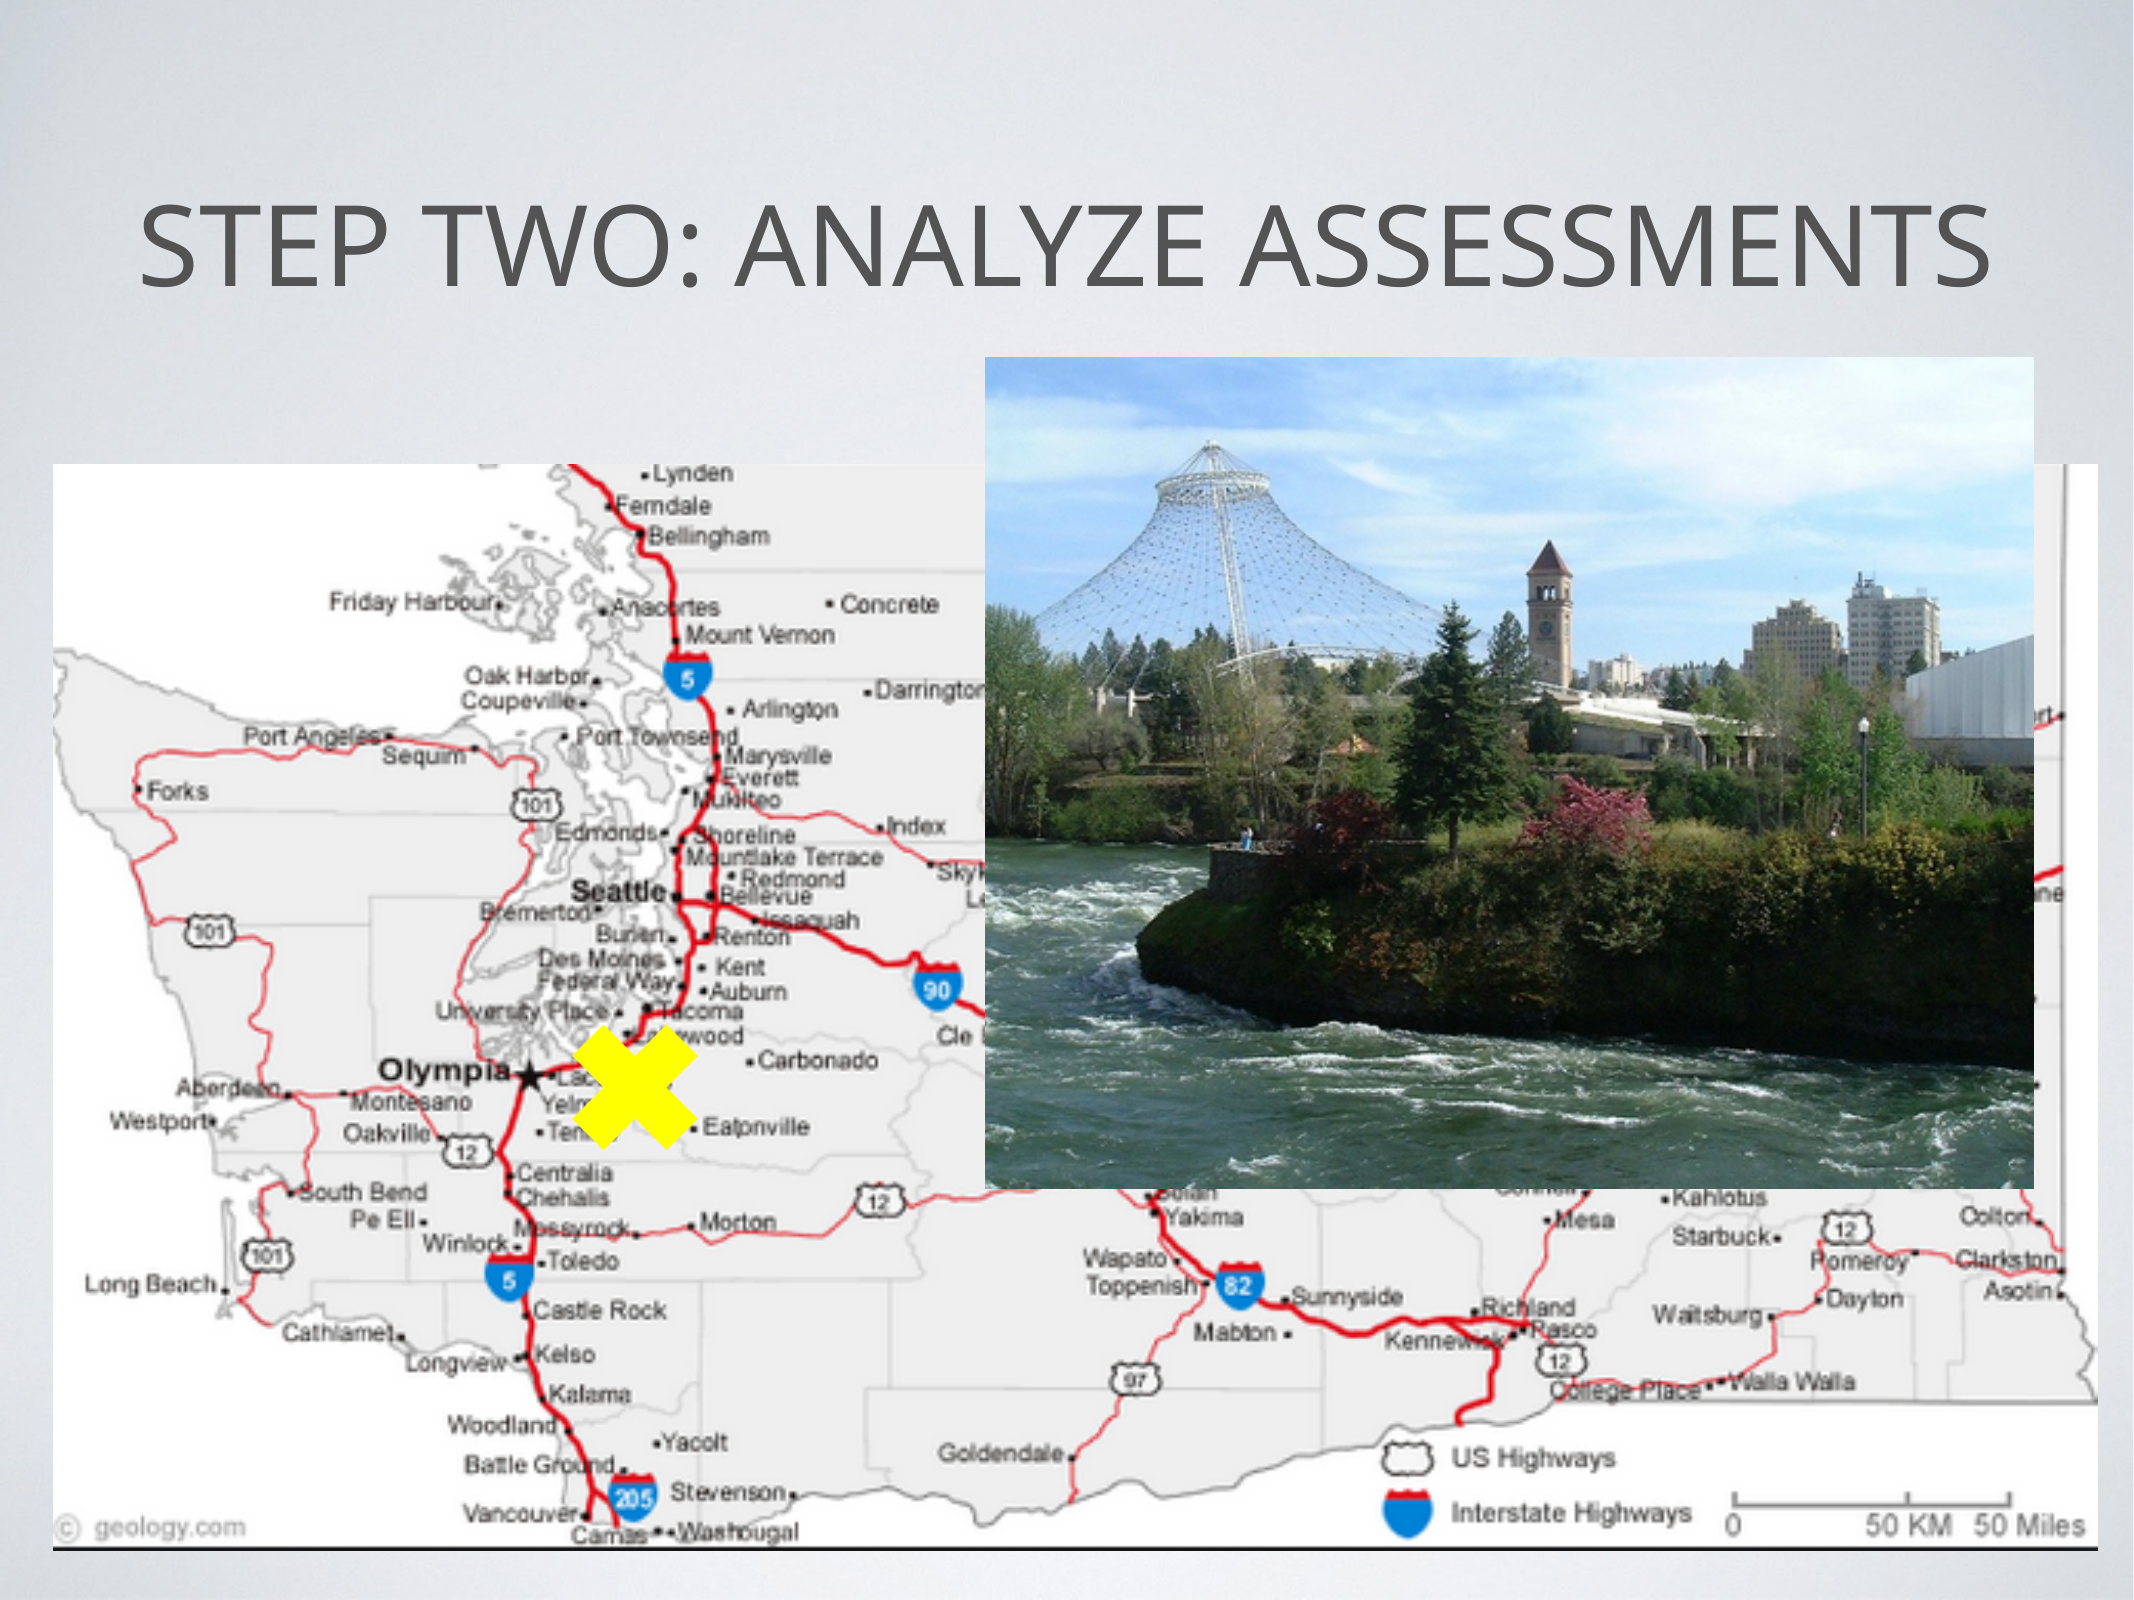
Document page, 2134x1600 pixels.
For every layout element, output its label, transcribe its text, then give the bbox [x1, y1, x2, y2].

picture [0, 0, 2134, 1600]
title Step Two: analyze assessments [57, 41, 2076, 443]
